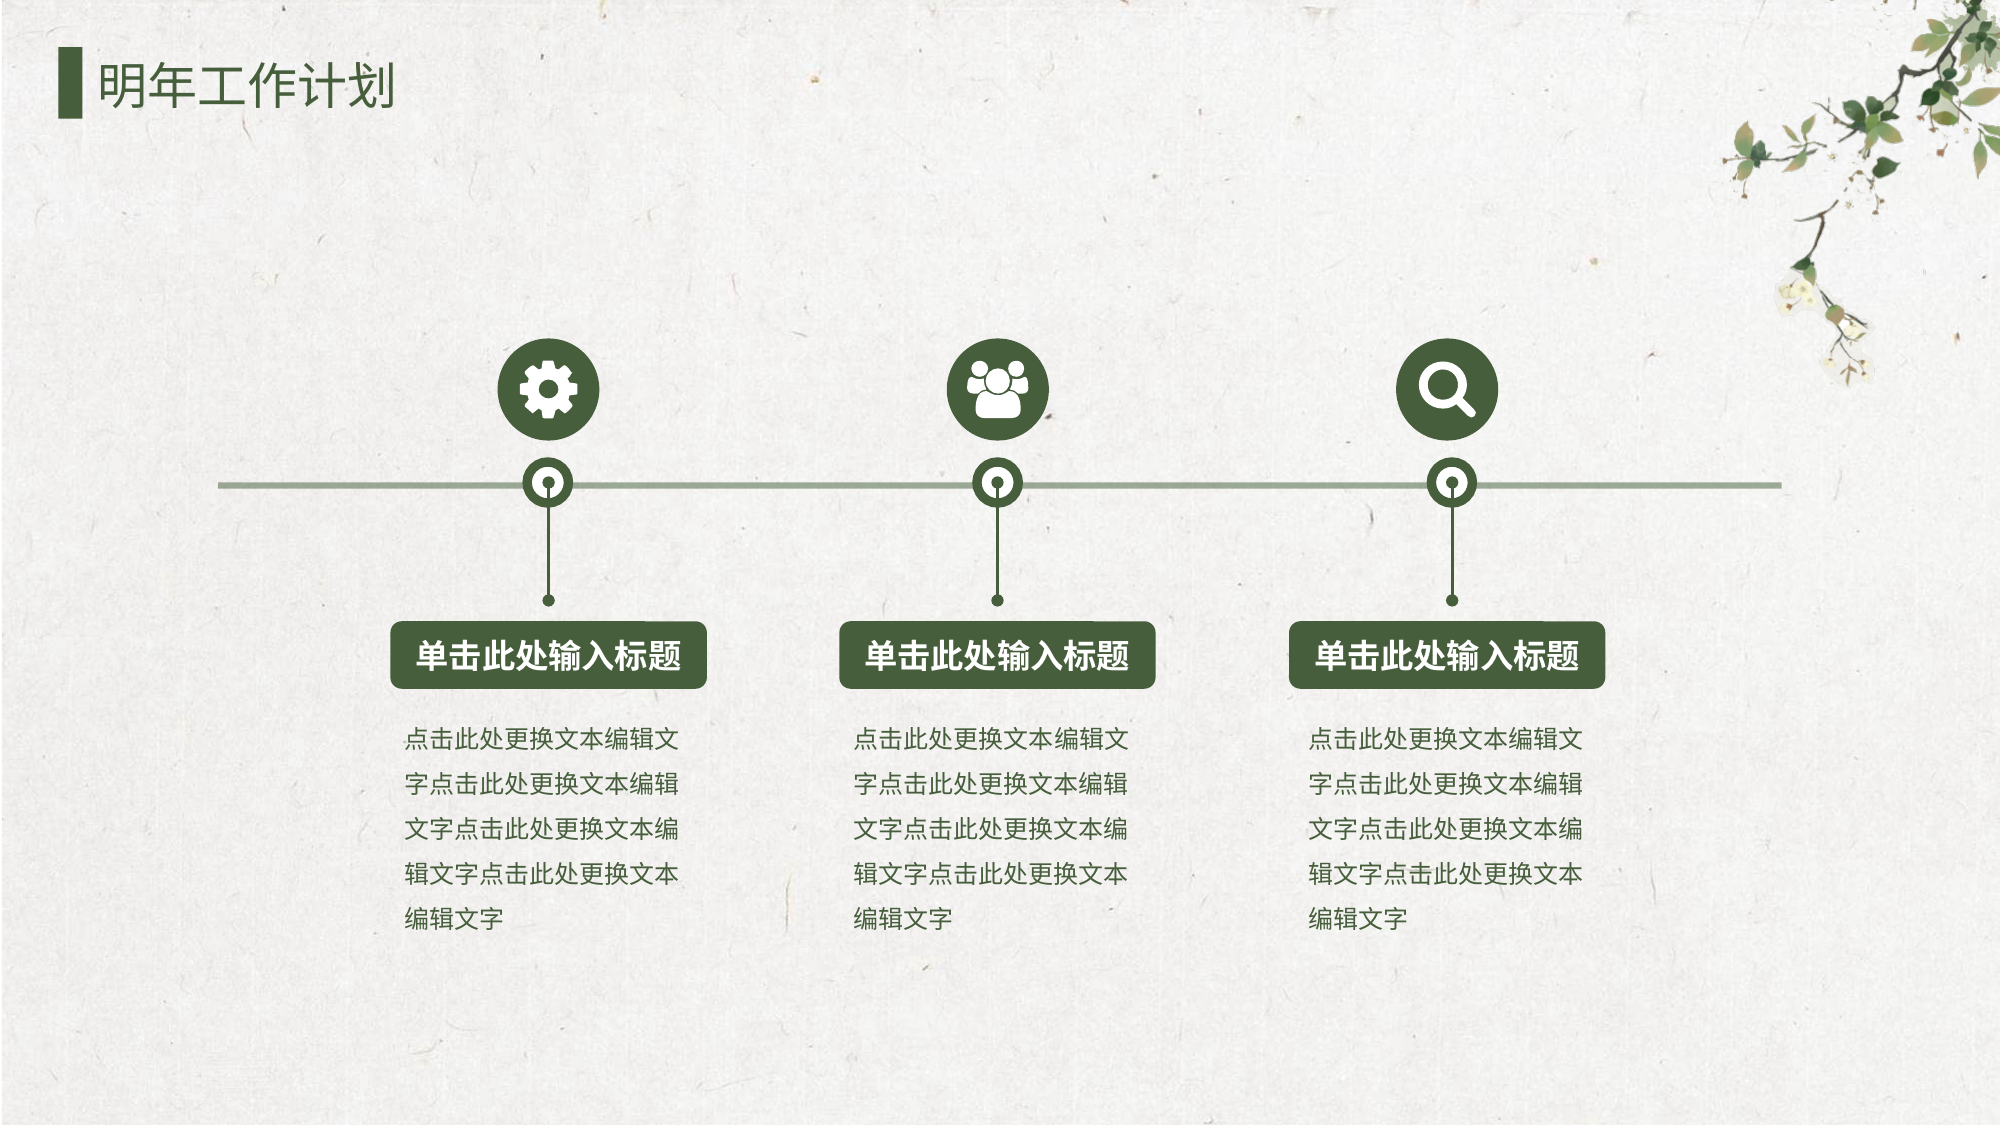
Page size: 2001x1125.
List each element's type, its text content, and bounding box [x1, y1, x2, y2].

text_box 单击此处输入标题 [389, 620, 708, 690]
text_box 单击此处输入标题 [838, 620, 1157, 690]
text_box [569, 481, 977, 490]
text_box 明年工作计划 [82, 46, 569, 122]
text_box [526, 460, 570, 504]
text_box [1473, 481, 1783, 490]
text_box 点击此处更换文本编辑文字点击此处更换文本编辑文字点击此处更换文本编辑文字点击此处更换文本编辑文字 [389, 701, 707, 941]
text_box 单击此处输入标题 [1287, 620, 1607, 690]
text_box [975, 460, 1020, 504]
text_box [217, 481, 527, 490]
text_box [1430, 460, 1474, 504]
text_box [1396, 338, 1499, 441]
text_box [497, 338, 600, 441]
text_box [1019, 481, 1431, 490]
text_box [946, 338, 1049, 441]
text_box 点击此处更换文本编辑文字点击此处更换文本编辑文字点击此处更换文本编辑文字点击此处更换文本编辑文字 [839, 701, 1156, 941]
text_box 点击此处更换文本编辑文字点击此处更换文本编辑文字点击此处更换文本编辑文字点击此处更换文本编辑文字 [1293, 701, 1611, 941]
picture [1, 0, 2000, 1125]
text_box [57, 46, 82, 120]
